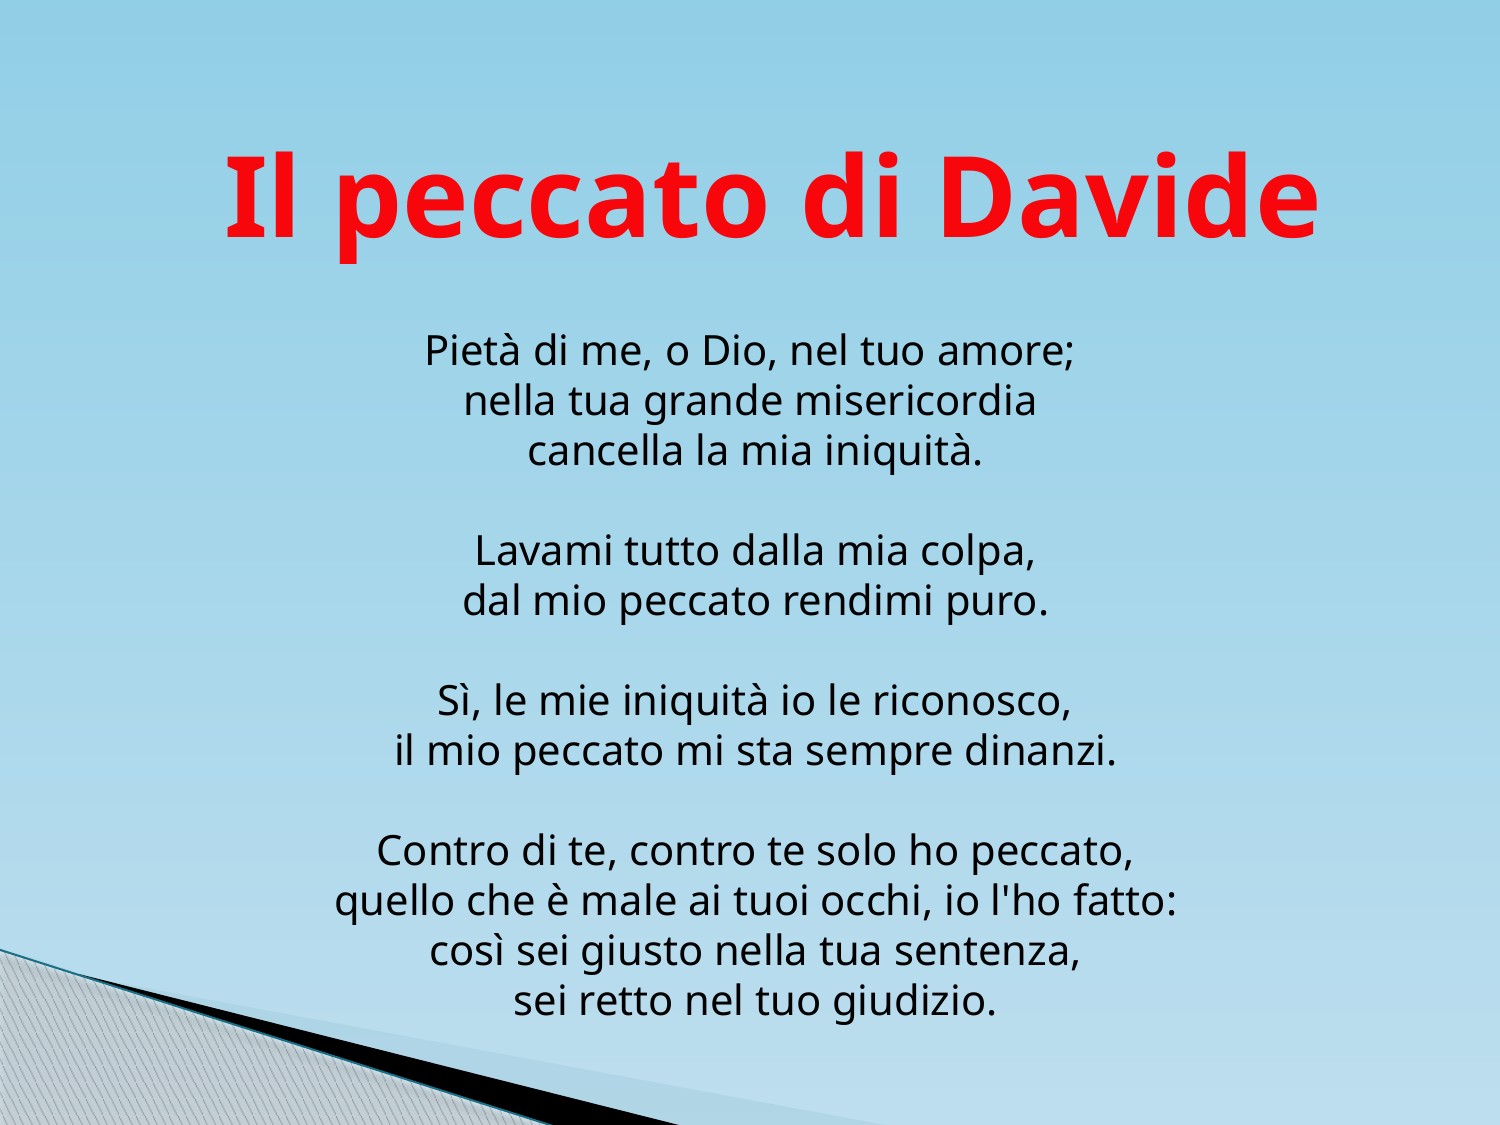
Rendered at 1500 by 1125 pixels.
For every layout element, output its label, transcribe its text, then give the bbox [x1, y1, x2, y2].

text_box Pietà di me, o Dio, nel tuo amore; nella tua grande misericordia cancella la mia iniquità. Lavami tutto dalla mia colpa, dal mio peccato rendimi puro. Sì, le mie iniquità io le riconosco, il mio peccato mi sta sempre dinanzi. Contro di te, contro te solo ho peccato, quello che è male ai tuoi occhi, io l'ho fatto: così sei giusto nella tua sentenza, sei retto nel tuo giudizio. [163, 316, 1348, 1082]
text_box Il peccato di Davide [209, 117, 1338, 268]
